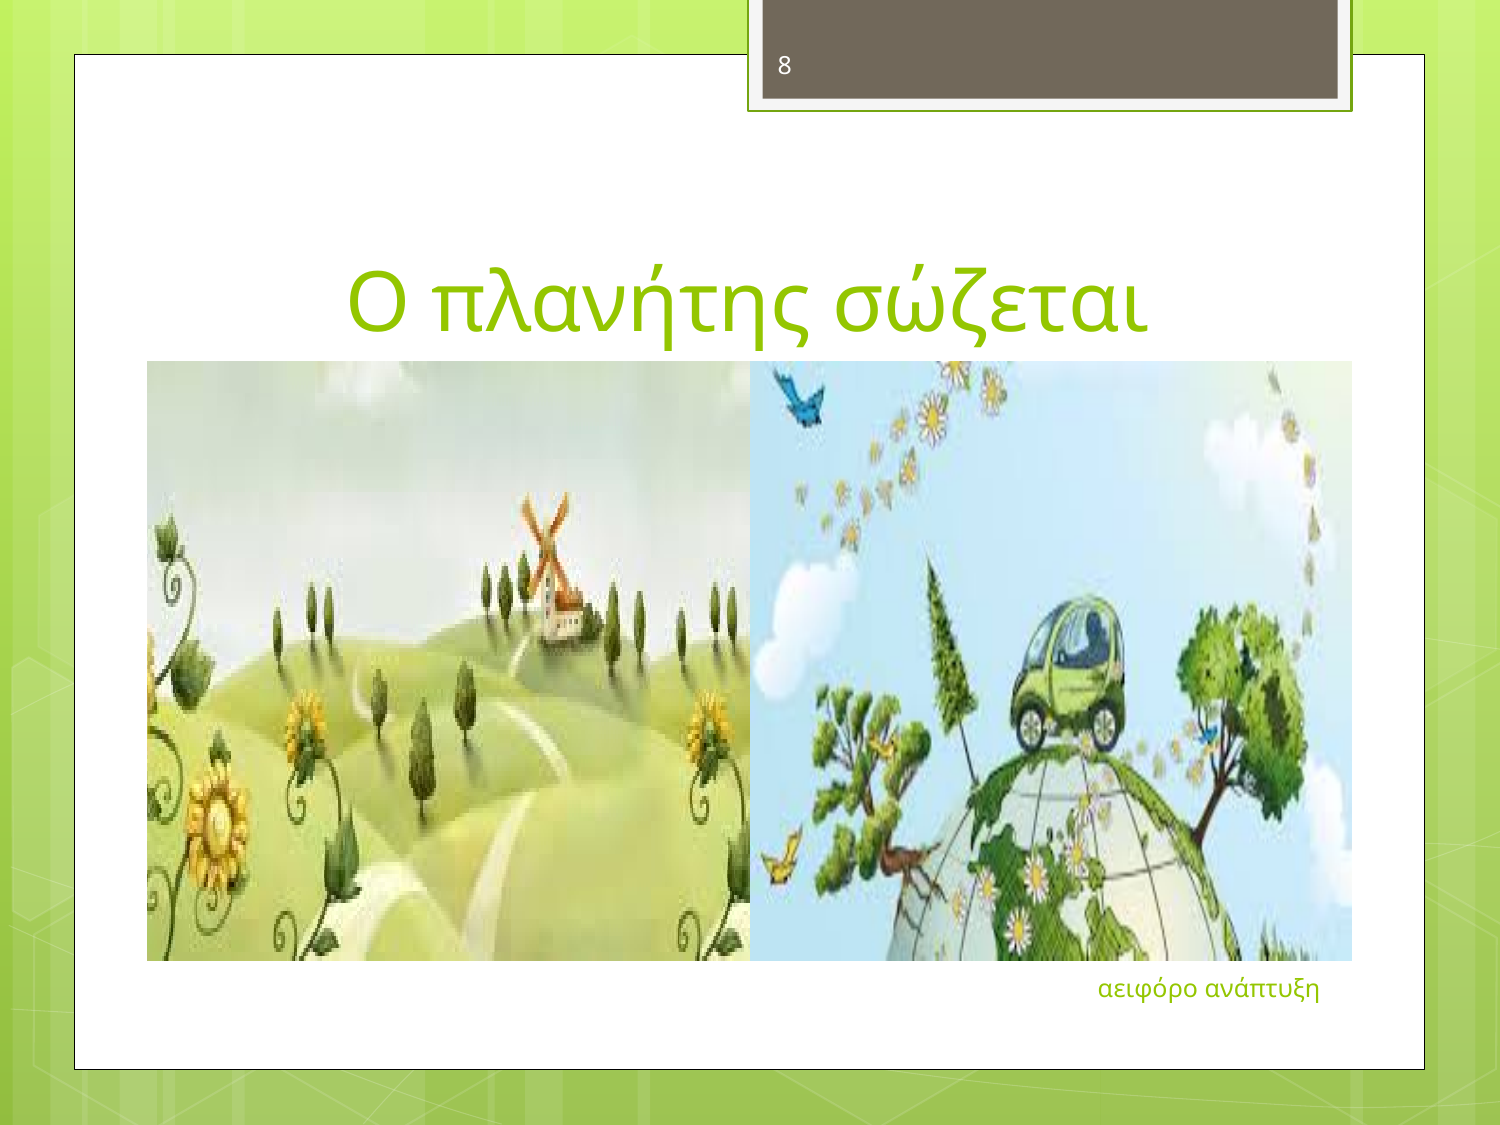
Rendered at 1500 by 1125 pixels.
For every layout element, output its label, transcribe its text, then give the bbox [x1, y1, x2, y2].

picture [147, 361, 1353, 961]
title Ο πλανήτης σώζεται [171, 168, 1324, 357]
slide_number 8 [762, 36, 982, 97]
footer αειφόρο ανάπτυξη [761, 970, 1336, 1020]
